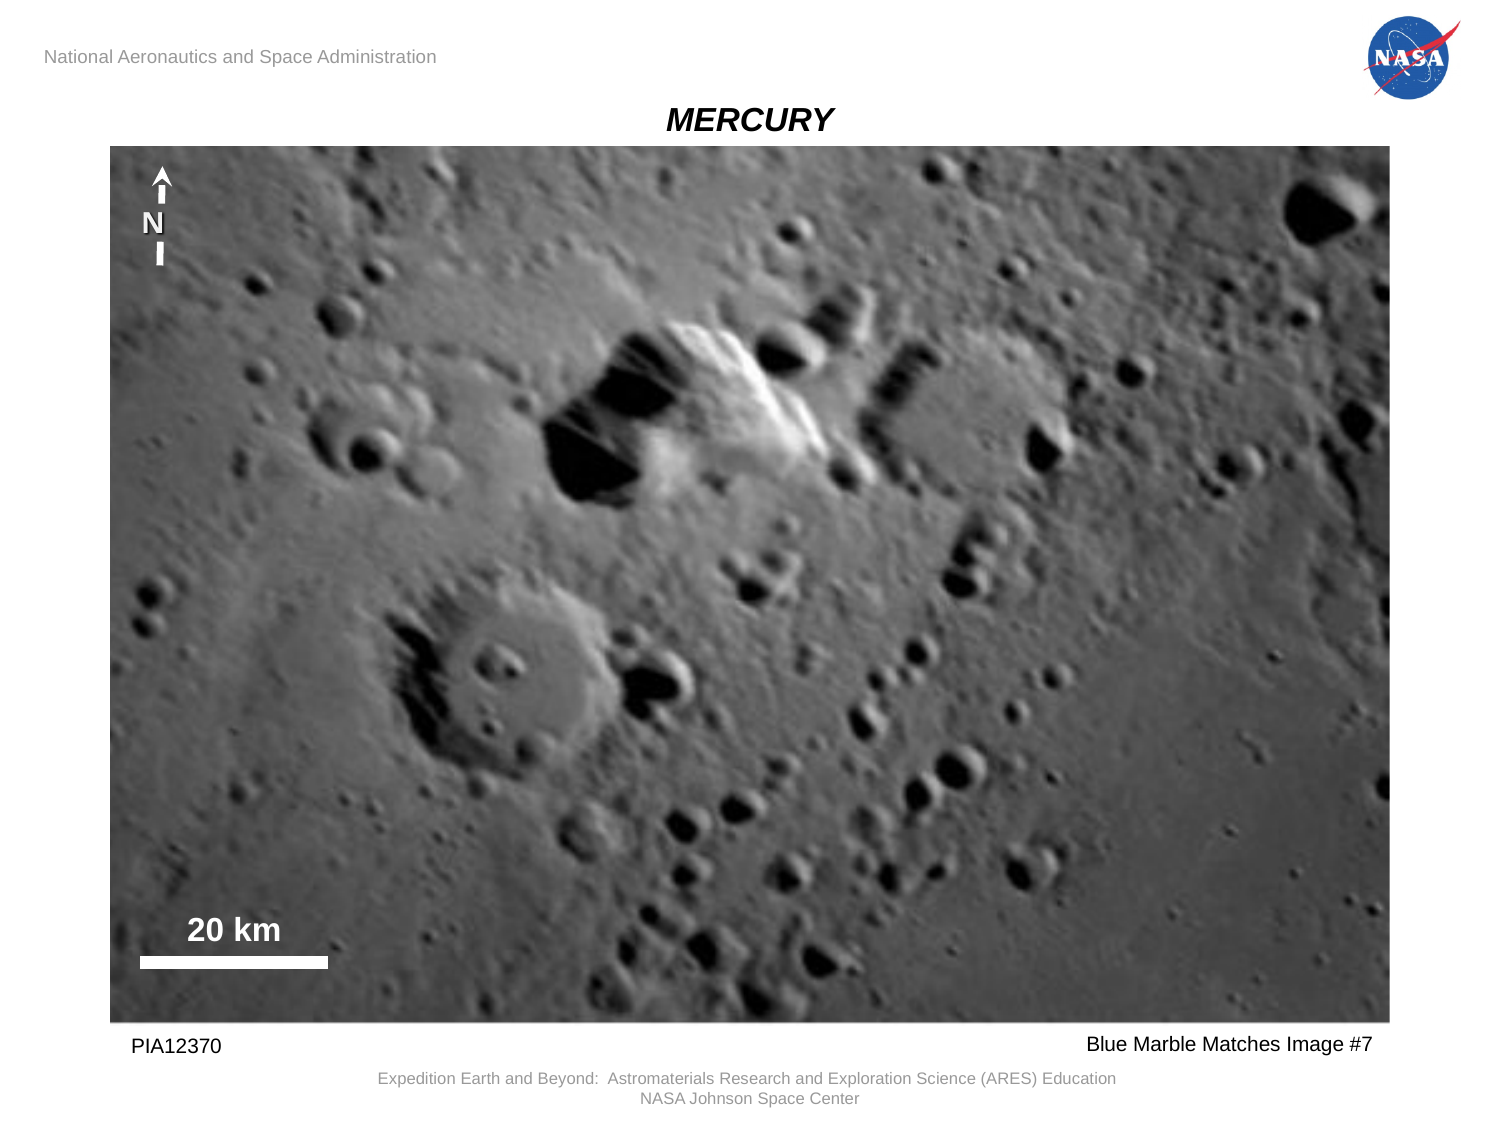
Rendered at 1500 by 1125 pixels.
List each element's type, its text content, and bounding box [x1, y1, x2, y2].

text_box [109, 145, 1391, 1067]
text_box MERCURY [381, 91, 1119, 144]
picture [1362, 15, 1461, 100]
